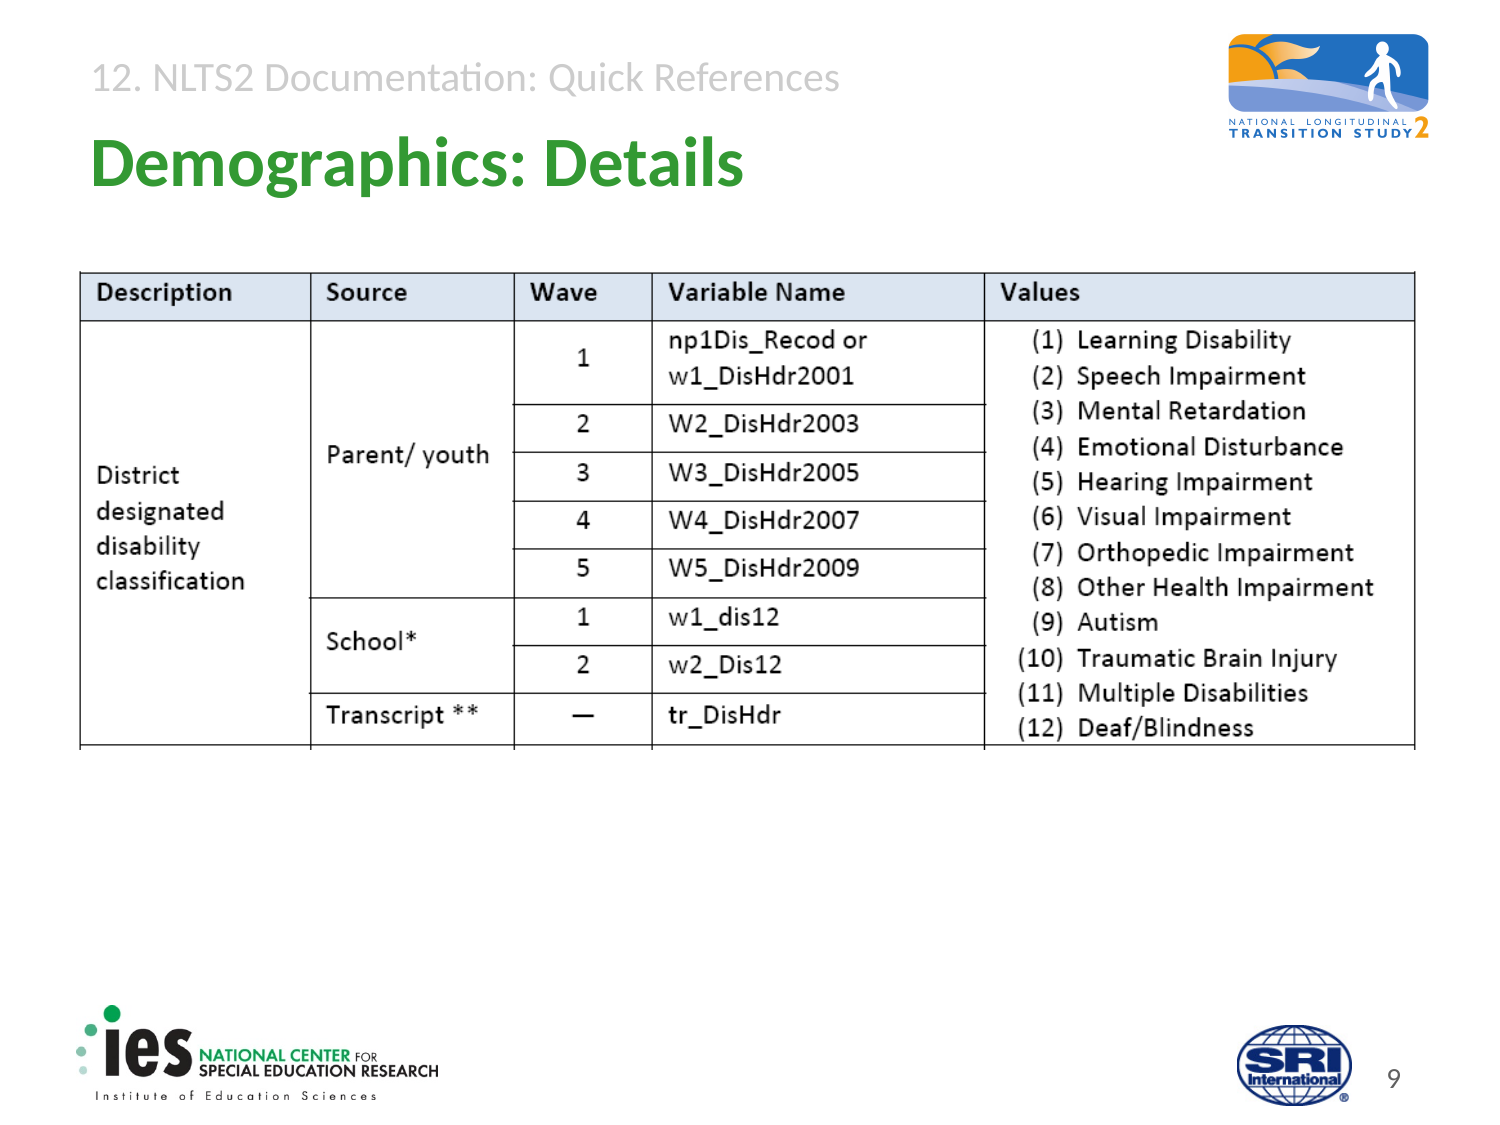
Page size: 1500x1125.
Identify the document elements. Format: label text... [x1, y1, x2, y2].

title Demographics: Details [74, 90, 1426, 226]
picture [74, 266, 1426, 751]
picture [1237, 1025, 1352, 1106]
slide_number 8 [1312, 1051, 1417, 1125]
picture [76, 1005, 438, 1100]
